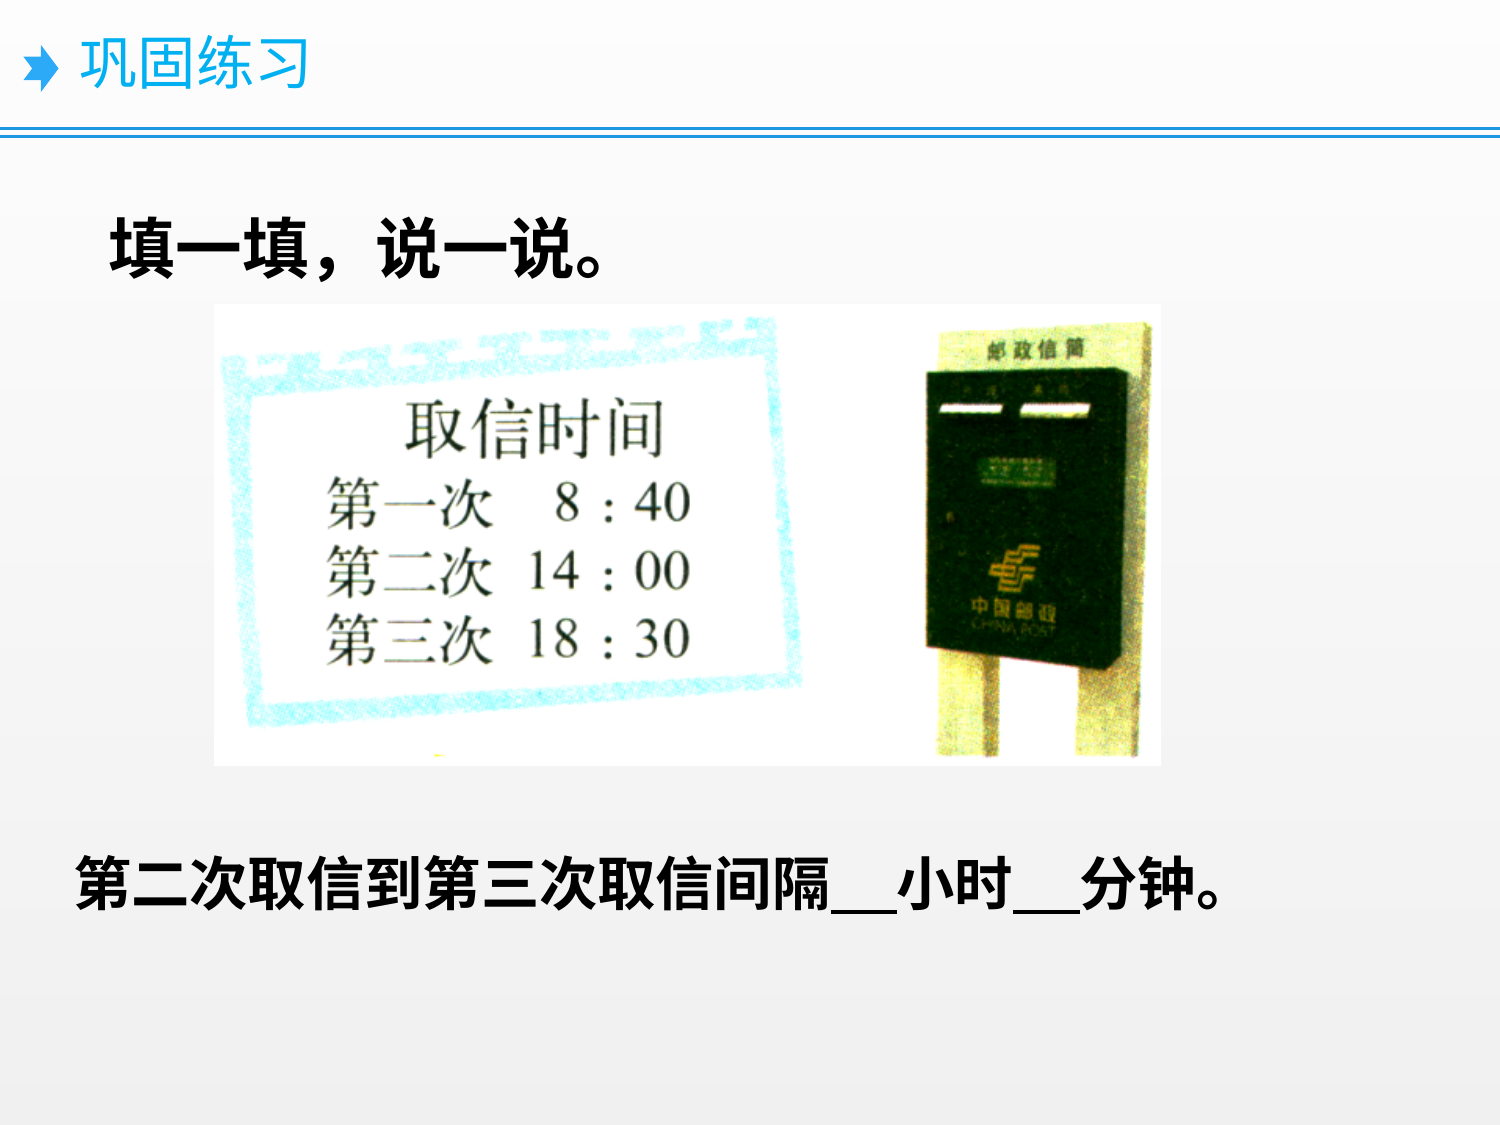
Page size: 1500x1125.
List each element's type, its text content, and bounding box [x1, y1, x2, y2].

picture [214, 304, 1161, 766]
text_box 第二次取信到第三次取信间隔 小时 分钟。 [58, 839, 1500, 925]
text_box 填一填，说一说。 [93, 199, 1395, 294]
